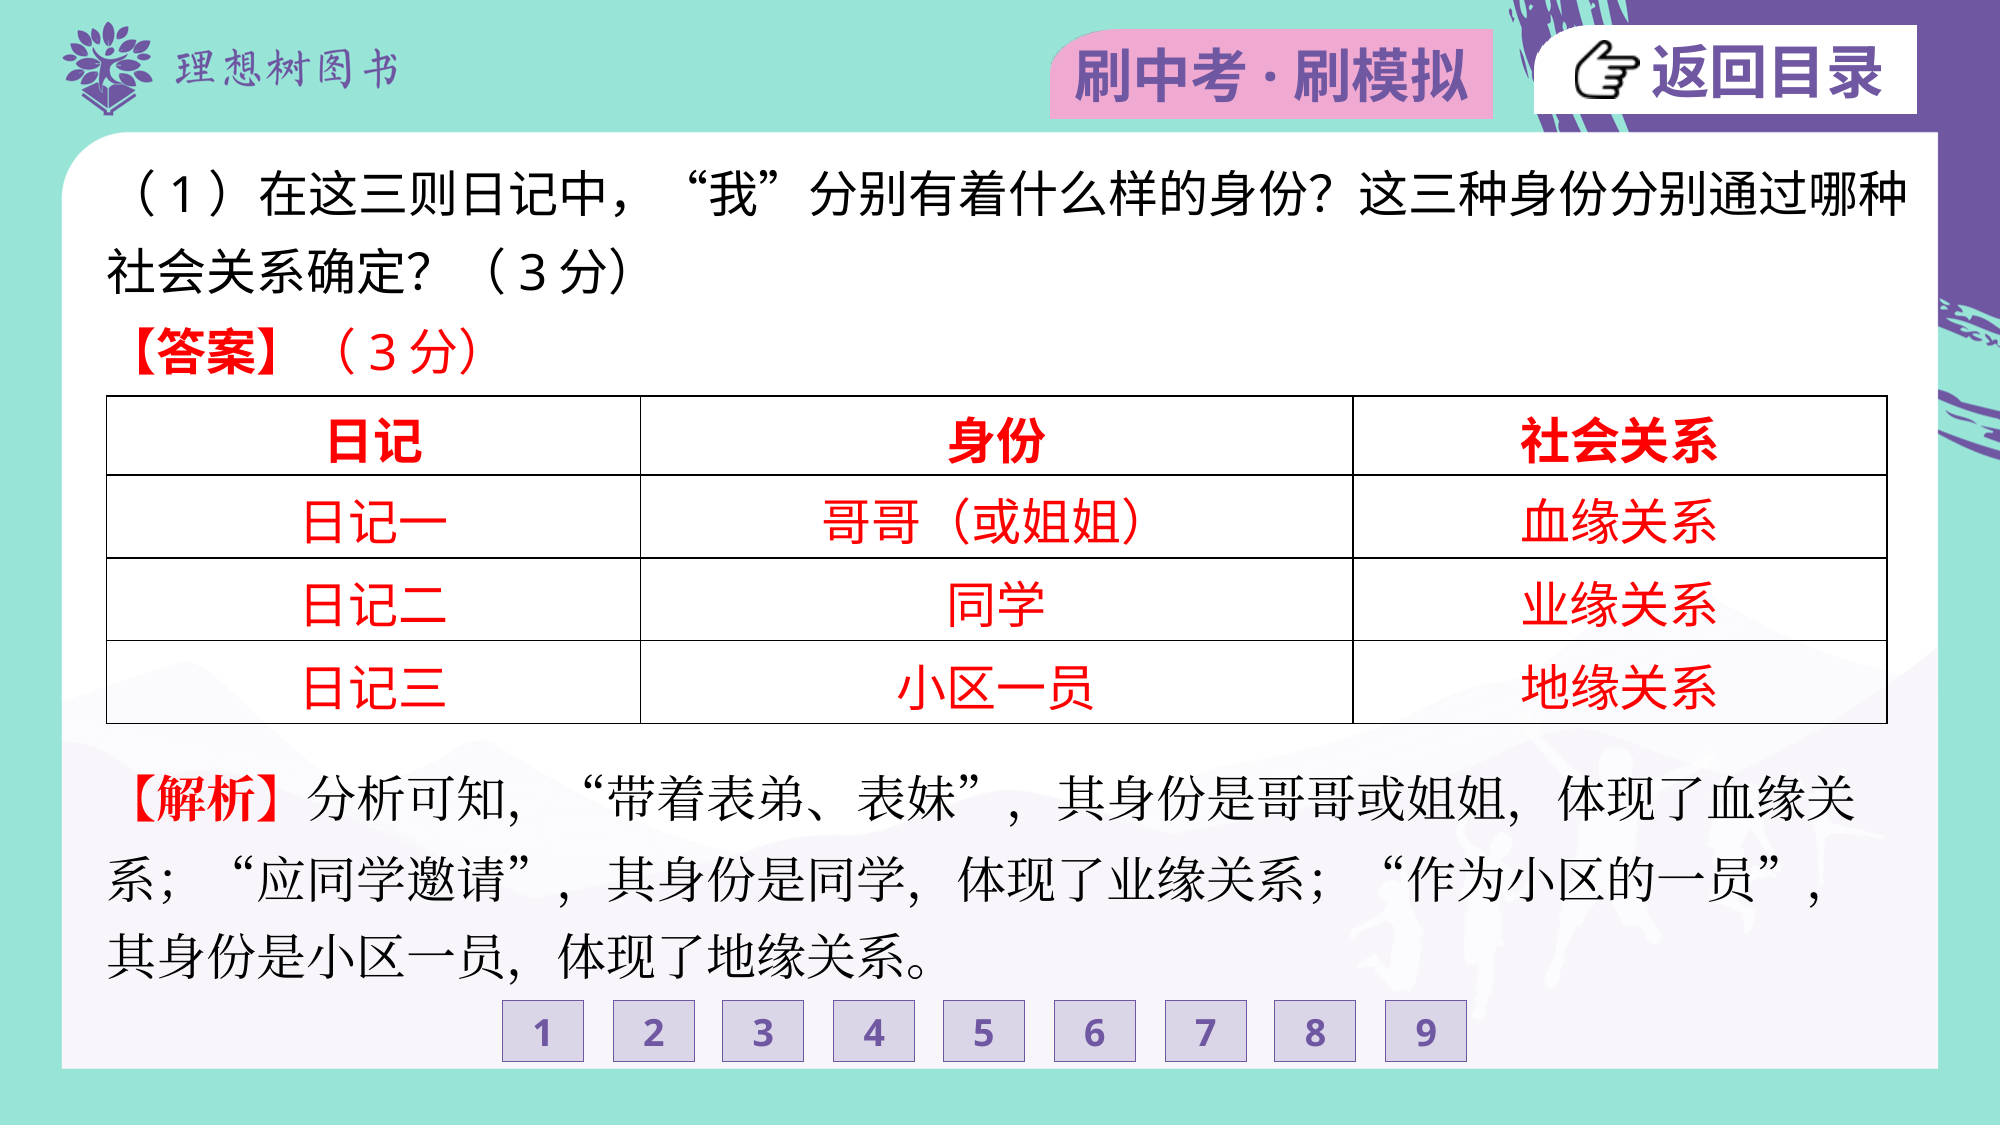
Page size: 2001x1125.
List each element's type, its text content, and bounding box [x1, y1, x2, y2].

table_header 身份 [641, 397, 1352, 474]
table_cell 哥哥（或姐姐） [641, 476, 1352, 557]
table_cell 同学 [641, 559, 1352, 640]
table_header 社会关系 [1354, 397, 1886, 474]
table_cell 日记三 [107, 641, 640, 723]
text_box （1）在这三则日记中，“我”分别有着什么样的身份？这三种身份分别通过哪种 社会关系确定？（3分） [106, 141, 1895, 293]
table_header 日记 [107, 397, 640, 474]
table_cell 业缘关系 [1354, 559, 1886, 640]
table_cell 日记一 [107, 476, 640, 557]
text_box 【解析】分析可知，“带着表弟、表妹”，其身份是哥哥或姐姐，体现了血缘关 系；“应同学邀请”，其身份是同学，体现了业缘关系；“作为小区的一员”， 其身份是小区一员，体现了地缘关系。 [106, 745, 1895, 979]
table_cell 小区一员 [641, 641, 1352, 723]
table_cell 地缘关系 [1354, 641, 1886, 723]
table_cell 日记二 [107, 559, 640, 640]
table_cell 血缘关系 [1354, 476, 1886, 557]
picture [0, 0, 2000, 1125]
text_box 【答案】（3分） [106, 303, 1895, 374]
